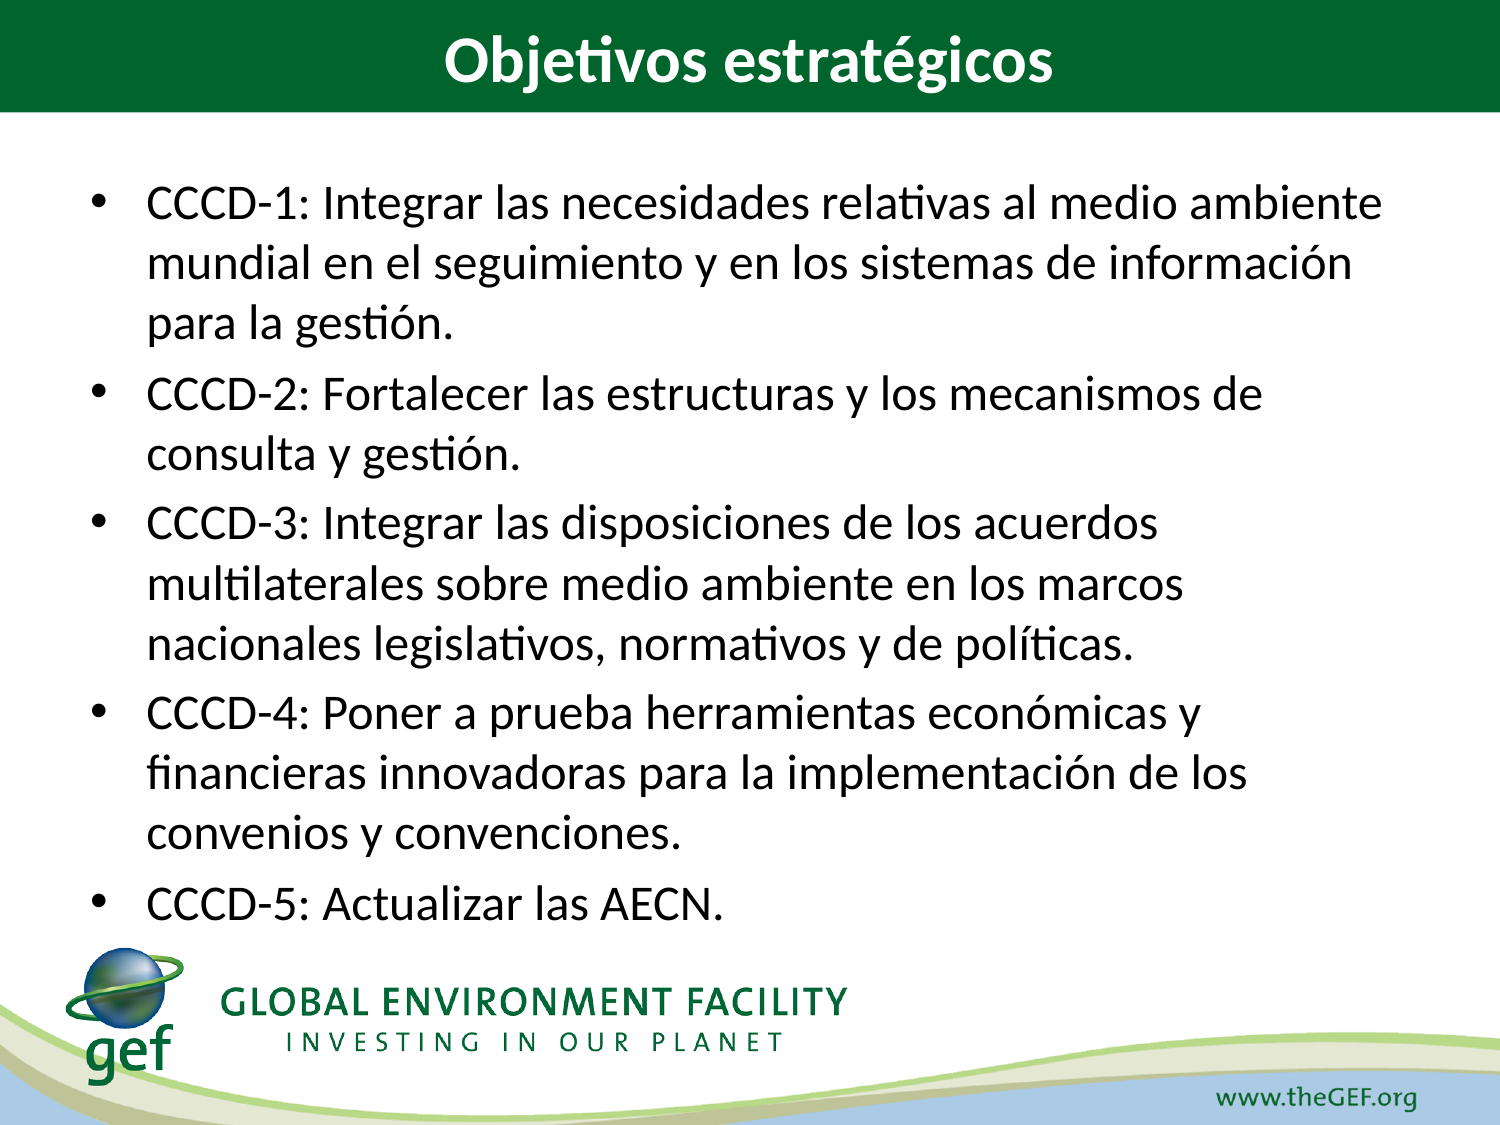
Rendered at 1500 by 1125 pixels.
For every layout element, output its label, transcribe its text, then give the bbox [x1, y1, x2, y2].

picture [0, 920, 1500, 1125]
text_box Objetivos estratégicos [0, 0, 1500, 113]
list CCCD-1: Integrar las necesidades relativas al medio ambiente mundial en el seguimiento y en los sistemas de información para la gestión. CCCD-2: Fortalecer las estructuras y los mecanismos de consulta y gestión. CCCD-3: Integrar las disposiciones de los acuerdos multilaterales sobre medio ambiente en los marcos nacionales legislativos, normativos y de políticas. CCCD-4: Poner a prueba herramientas económicas y financieras innovadoras para la implementación de los convenios y convenciones. CCCD-5: Actualizar las AECN. [75, 162, 1425, 938]
